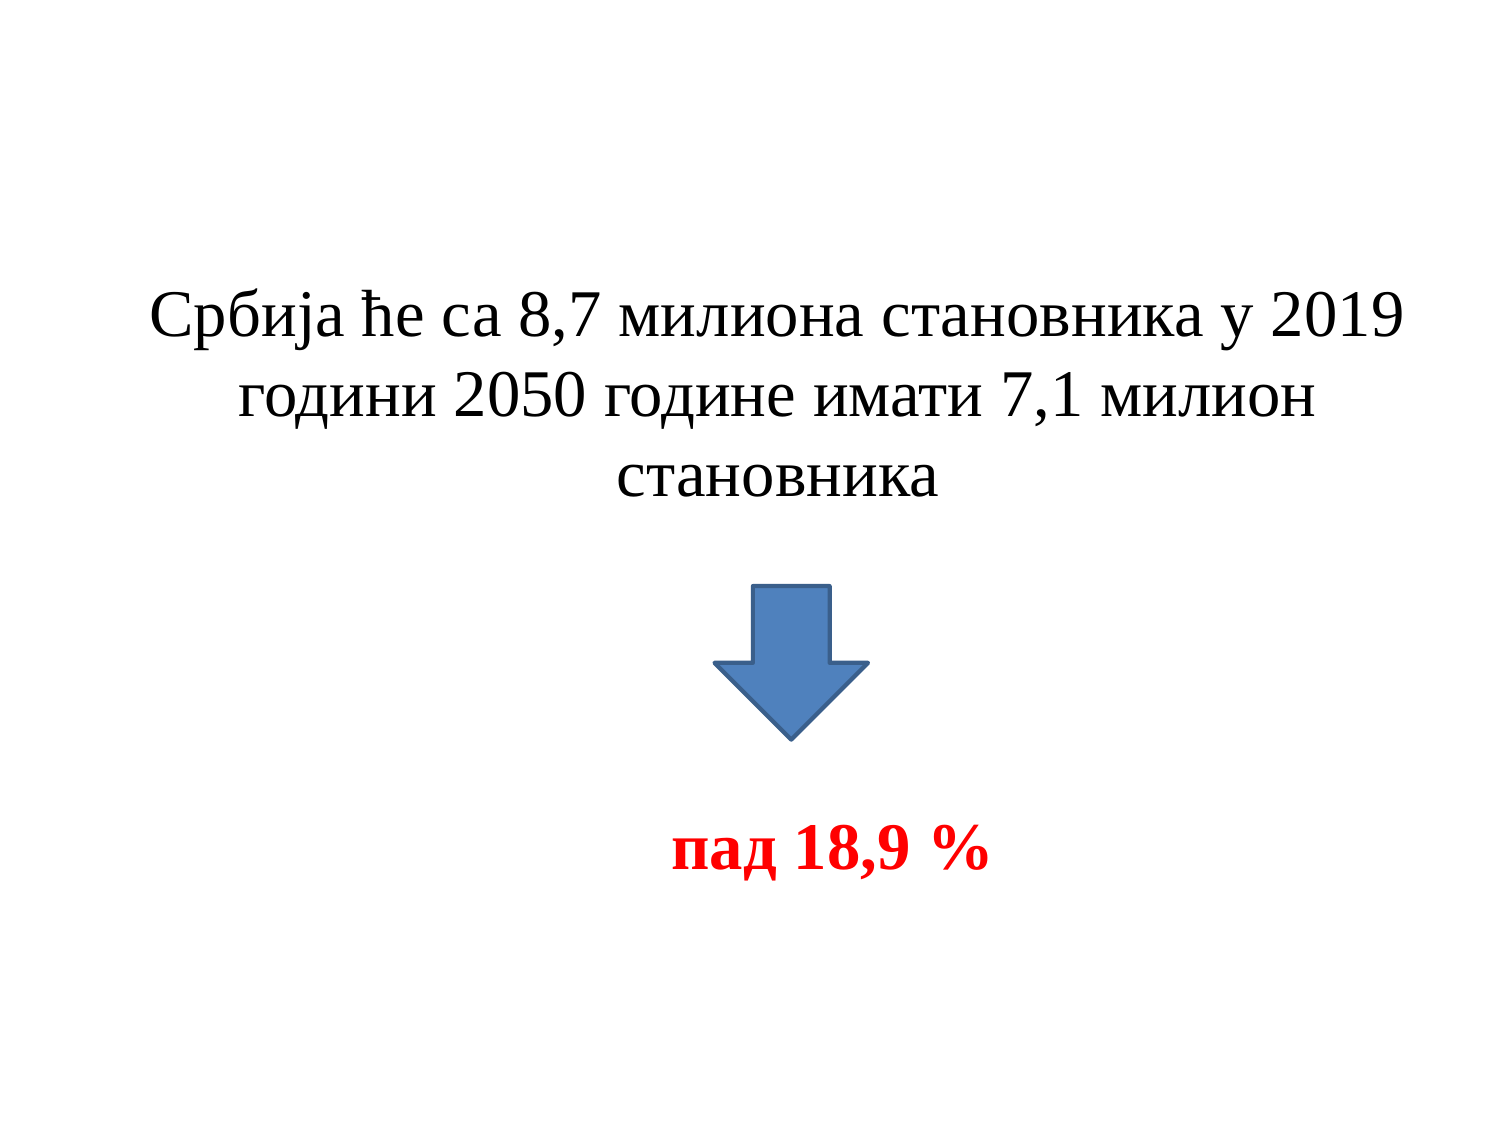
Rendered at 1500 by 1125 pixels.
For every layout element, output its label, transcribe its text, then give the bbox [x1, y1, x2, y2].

text_box [712, 583, 870, 742]
list Србија ће са 8,7 милиона становника у 2019 години 2050 године имати 7,1 милион становника пад 18,9 % [75, 262, 1425, 1005]
